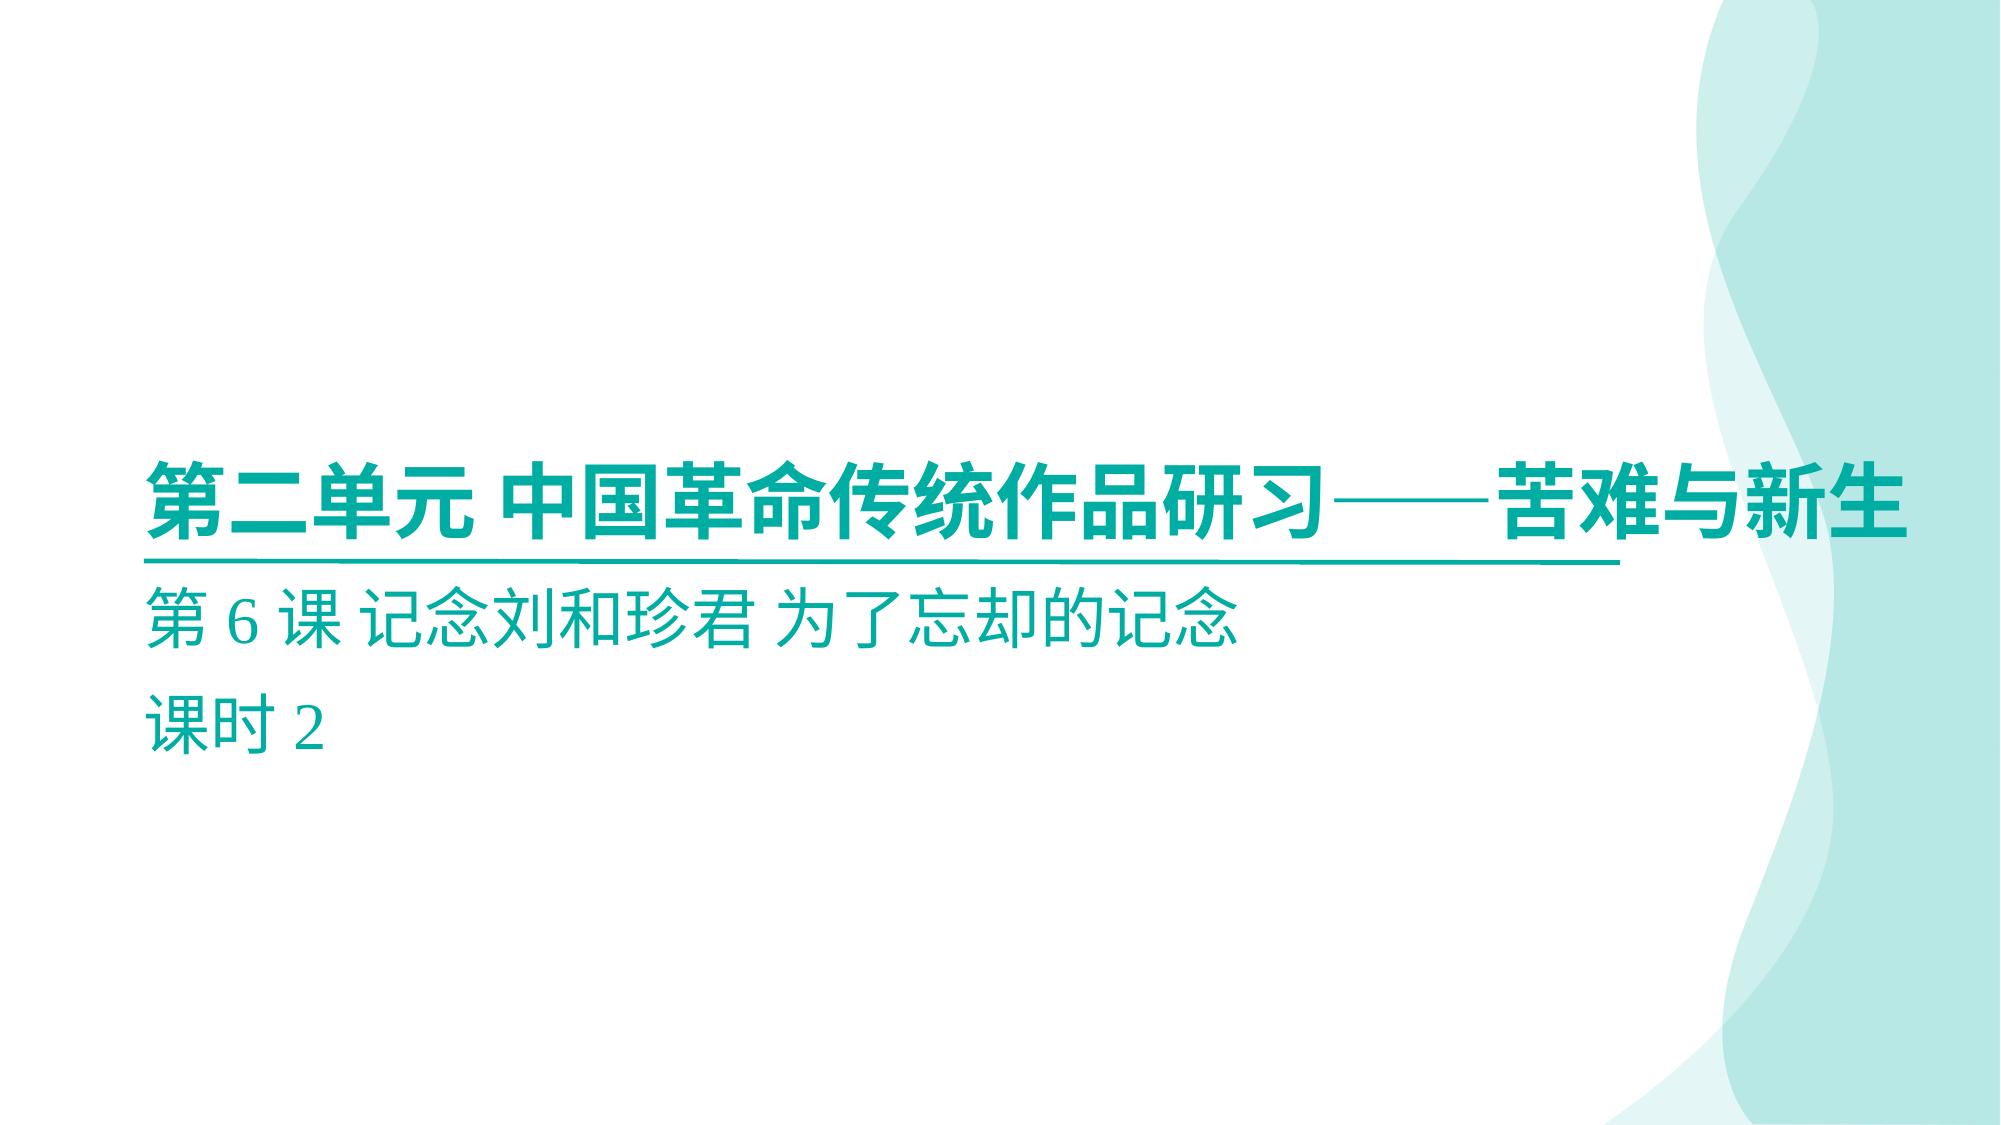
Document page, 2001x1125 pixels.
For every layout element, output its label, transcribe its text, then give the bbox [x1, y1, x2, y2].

text_box 第二单元 中国革命传统作品研习——苦难与新生 [143, 430, 1976, 549]
picture [0, 0, 2000, 1125]
